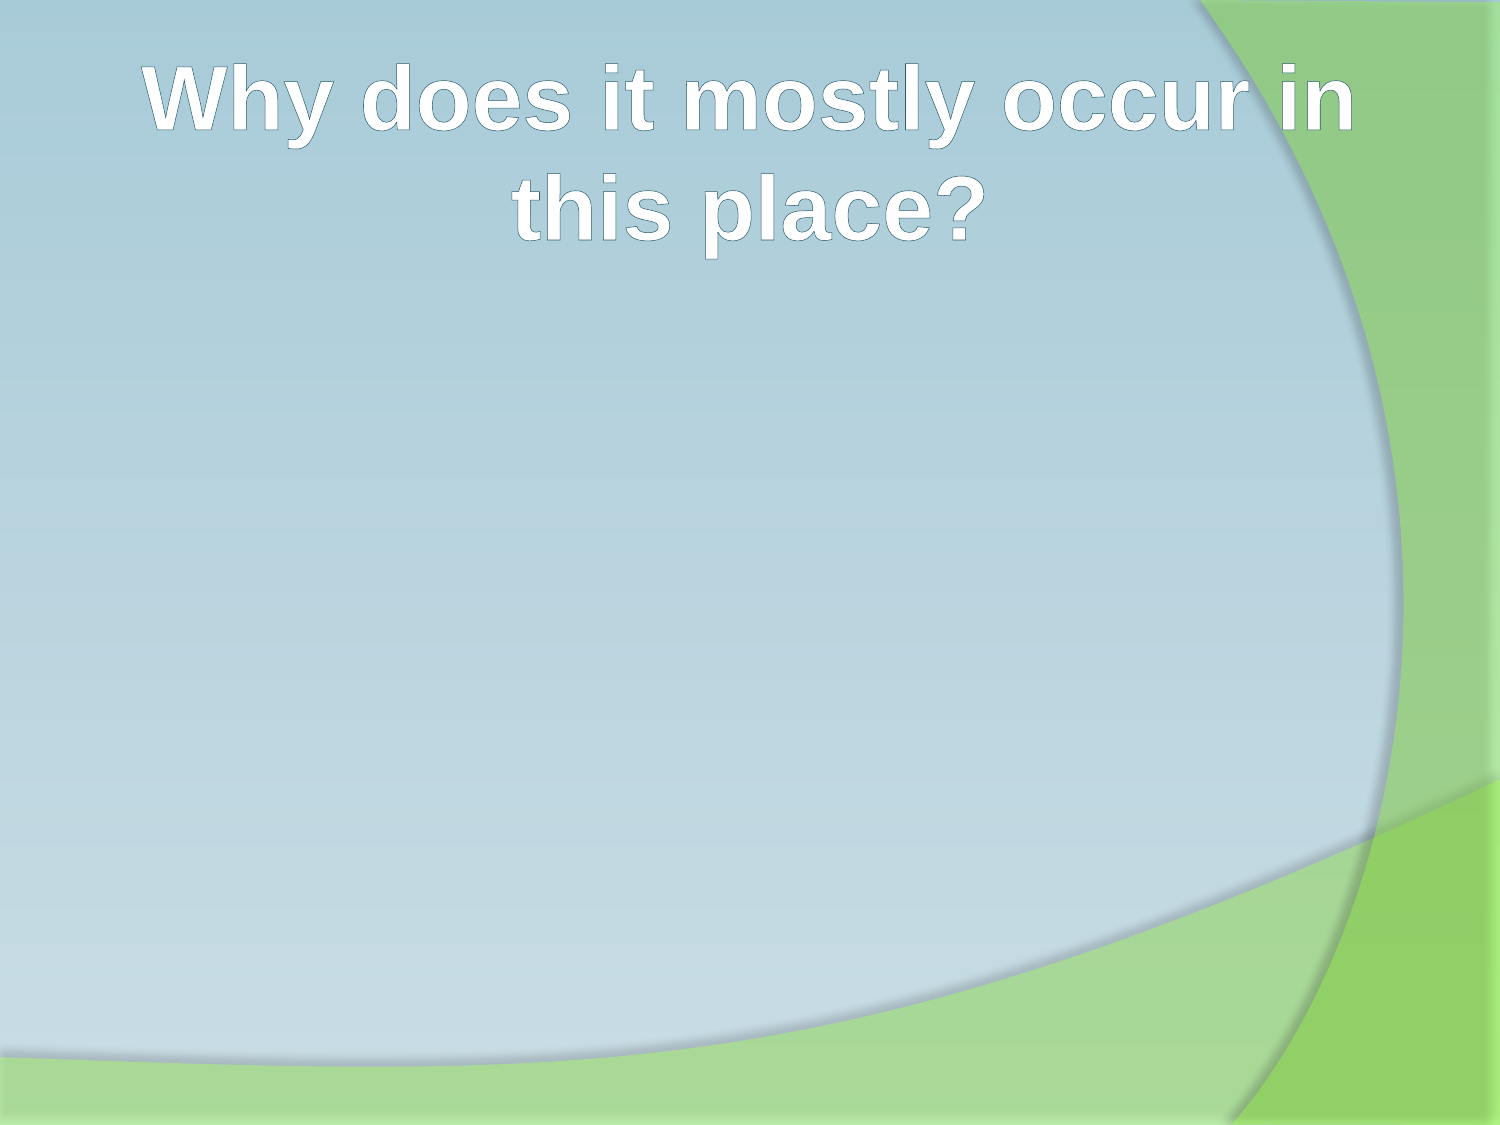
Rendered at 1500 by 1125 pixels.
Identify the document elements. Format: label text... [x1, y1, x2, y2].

text_box Why does it mostly occur in this place? [41, 30, 1459, 266]
